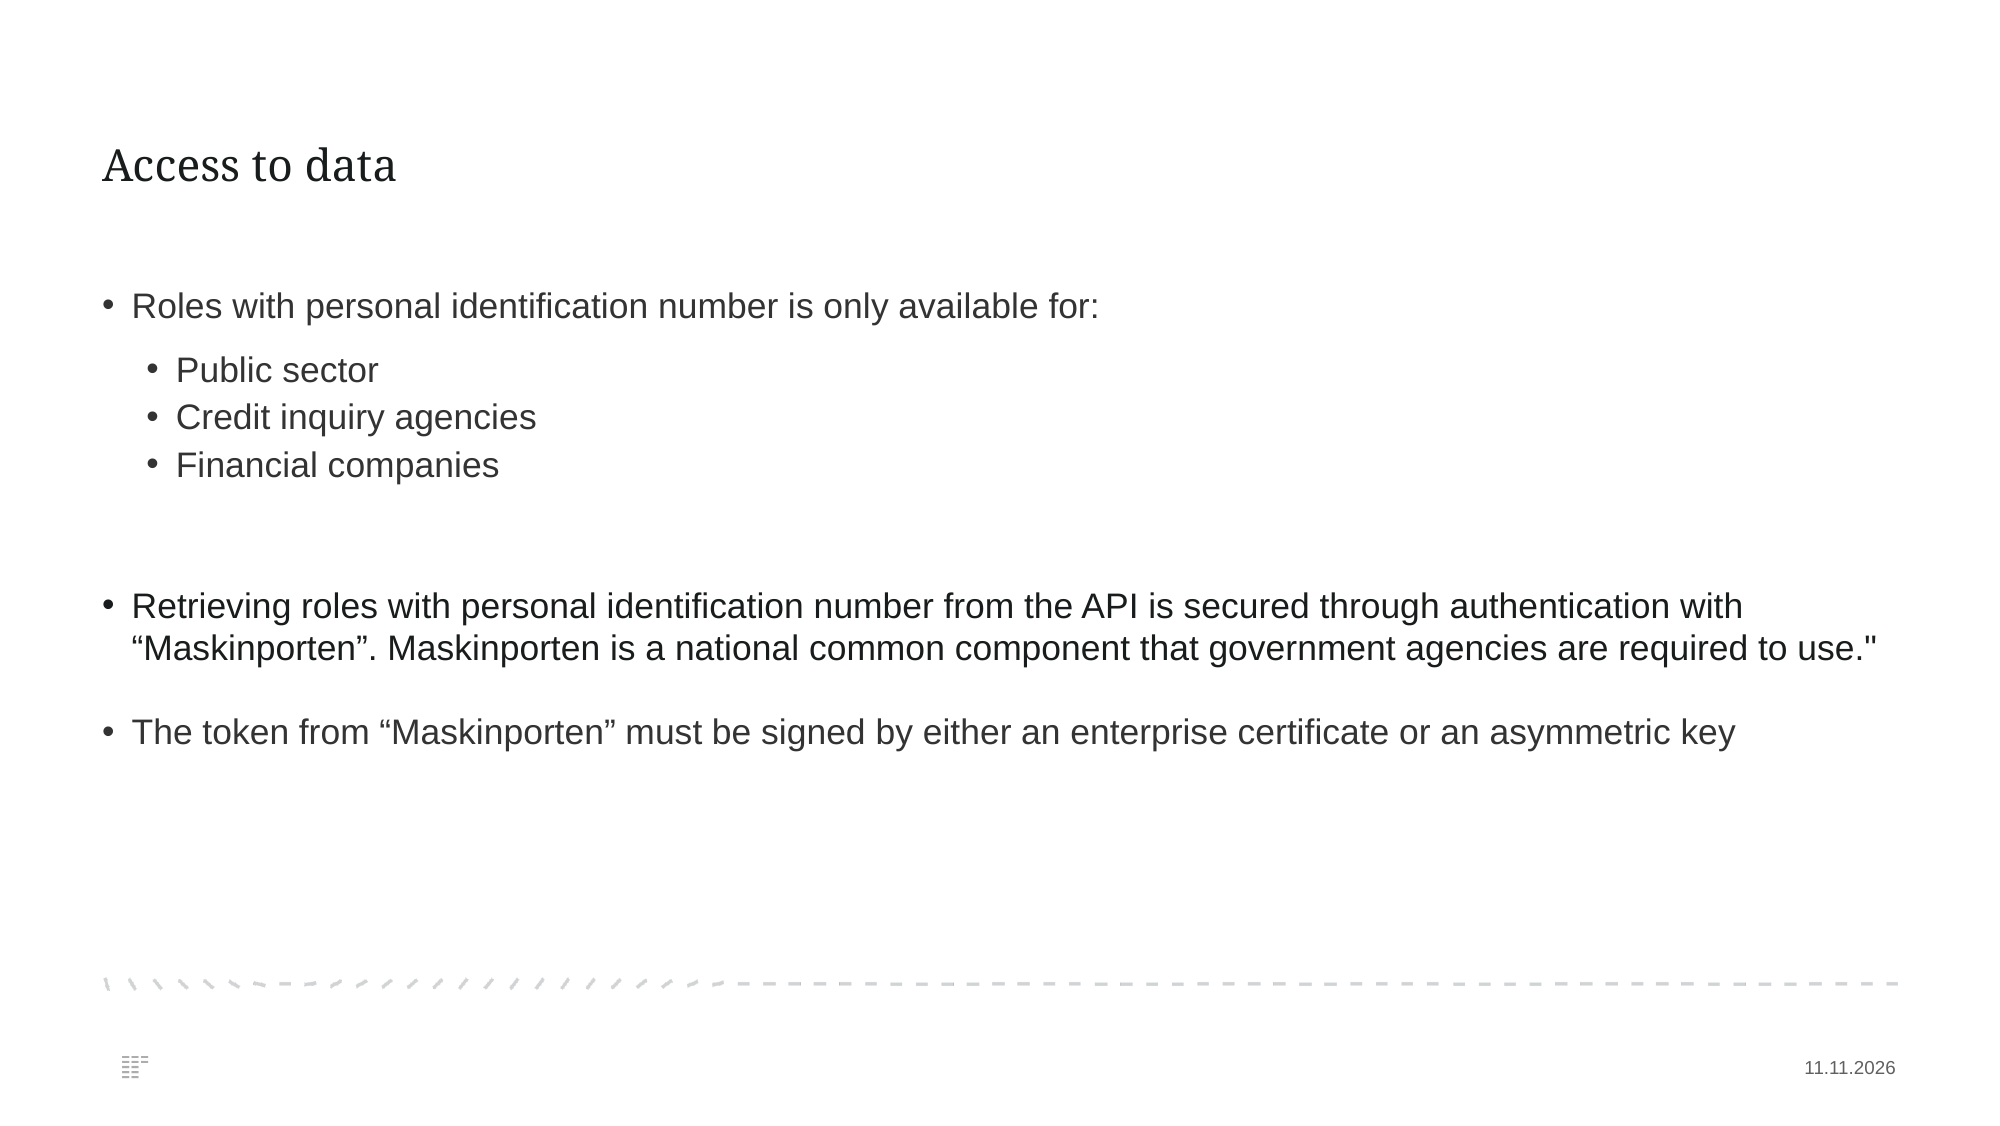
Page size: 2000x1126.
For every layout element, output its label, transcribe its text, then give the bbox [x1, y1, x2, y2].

picture [103, 977, 1898, 991]
title Access to data [102, 94, 1896, 246]
picture [118, 1054, 149, 1079]
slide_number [1757, 1054, 1896, 1079]
list Roles with personal identification number is only available for: Public sector Credit inquiry agencies Financial companies Retrieving roles with personal identification number from the API is secured through authentication with “Maskinporten”. Maskinporten is a national common component that government agencies are required to use." The token from “Maskinporten” must be signed by either an enterprise certificate or an asymmetric key [102, 283, 1896, 941]
